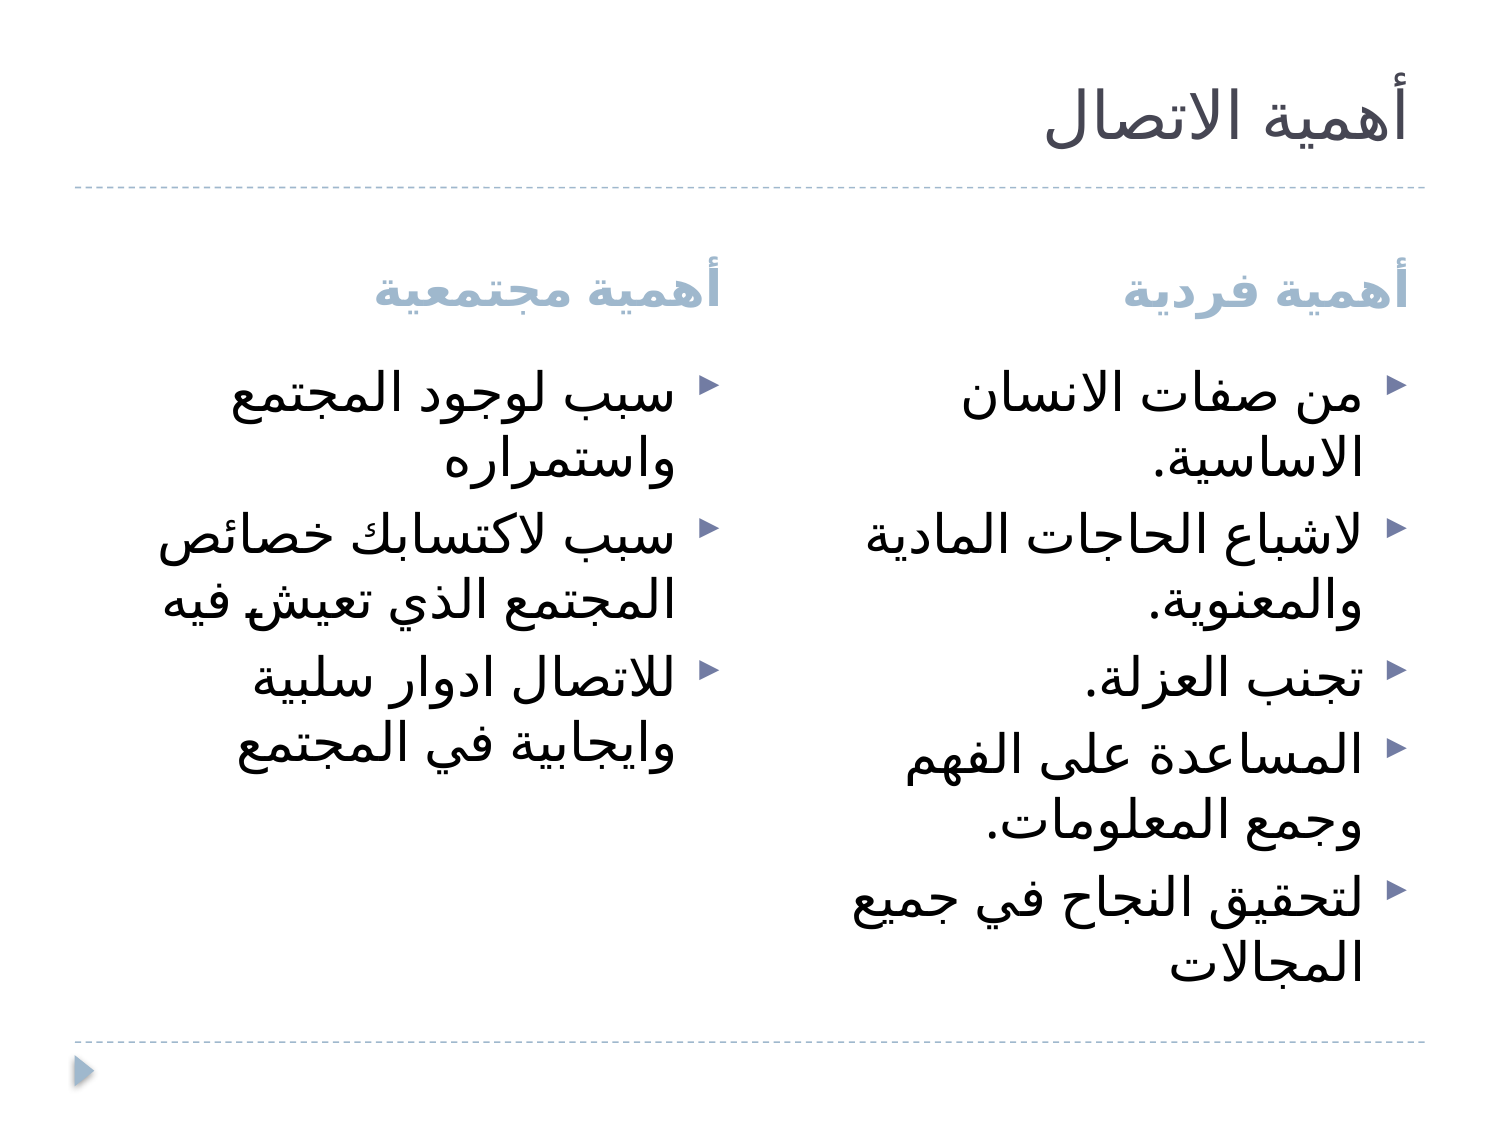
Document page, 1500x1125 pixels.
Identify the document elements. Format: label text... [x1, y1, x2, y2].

title أهمية الاتصال [75, 37, 1425, 188]
list سبب لوجود المجتمع واستمراره سبب لاكتسابك خصائص المجتمع الذي تعيش فيه للاتصال ادوار سلبية وايجابية في المجتمع [75, 350, 738, 1013]
list من صفات الانسان الاساسية. لاشباع الحاجات المادية والمعنوية. تجنب العزلة. المساعدة على الفهم وجمع المعلومات. لتحقيق النجاح في جميع المجالات [762, 350, 1425, 1013]
list أهمية فردية [762, 212, 1426, 325]
list أهمية مجتمعية [75, 210, 738, 324]
